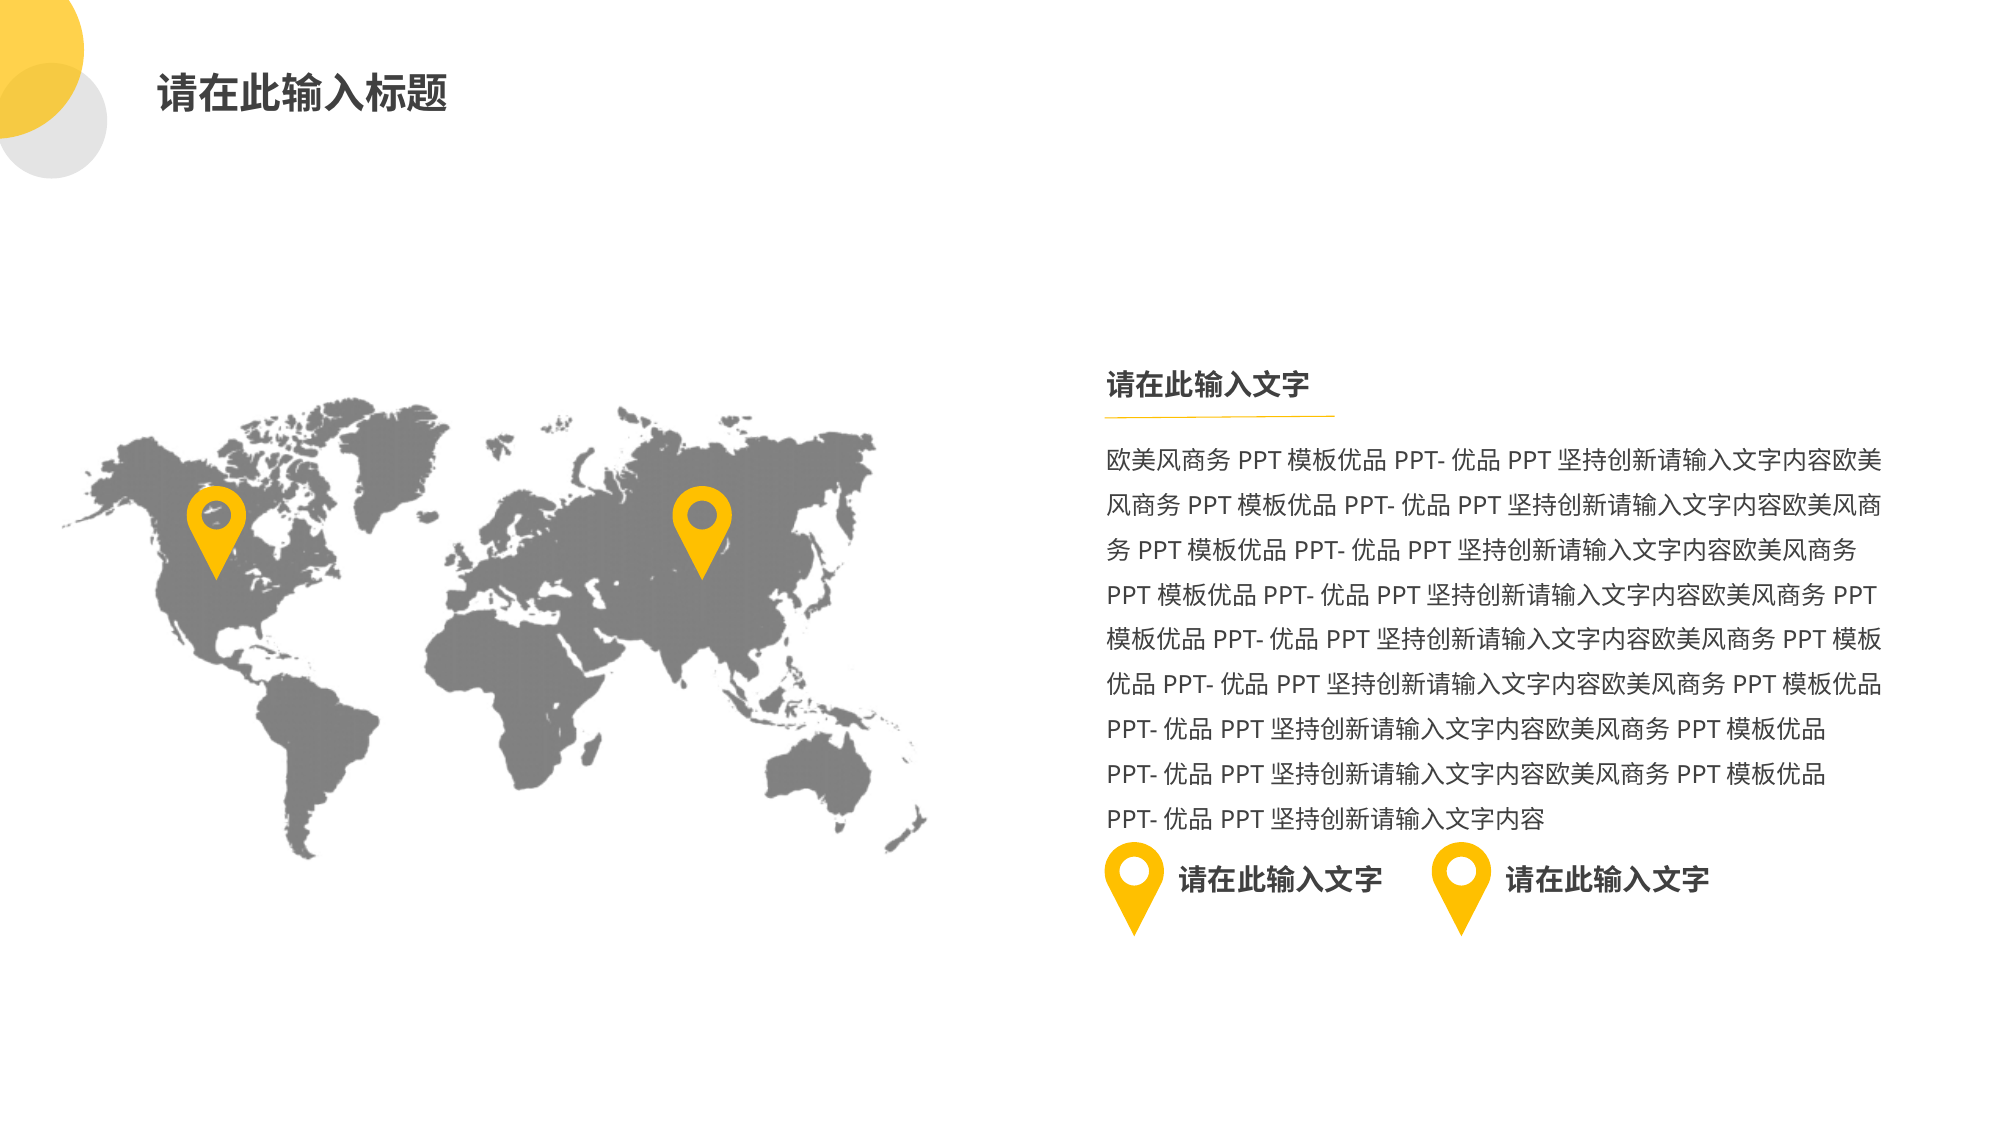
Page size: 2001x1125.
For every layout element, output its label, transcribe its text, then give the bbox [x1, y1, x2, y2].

text_box 请在此输入标题 [141, 59, 464, 124]
text_box 请在此输入文字 [1091, 358, 1326, 409]
text_box [1431, 842, 1491, 937]
picture [29, 182, 961, 1027]
text_box 请在此输入文字 [1491, 854, 1726, 905]
text_box 欧美风商务PPT模板优品PPT-优品PPT坚持创新请输入文字内容欧美风商务PPT模板优品PPT-优品PPT坚持创新请输入文字内容欧美风商务PPT模板优品PPT-优品PPT坚持创新请输入文字内容欧美风商务PPT模板优品PPT-优品PPT坚持创新请输入文字内容欧美风商务PPT模板优品PPT-优品PPT坚持创新请输入文字内容欧美风商务PPT模板优品PPT-优品PPT坚持创新请输入文字内容欧美风商务PPT模板优品PPT-优品PPT坚持创新请输入文字内容欧美风商务PPT模板优品PPT-优品PPT坚持创新请输入文字内容欧美风商务PPT模板优品PPT-优品PPT坚持创新请输入文字内容 [1091, 422, 1899, 841]
text_box [1104, 842, 1163, 937]
text_box 请在此输入文字 [1163, 854, 1399, 905]
